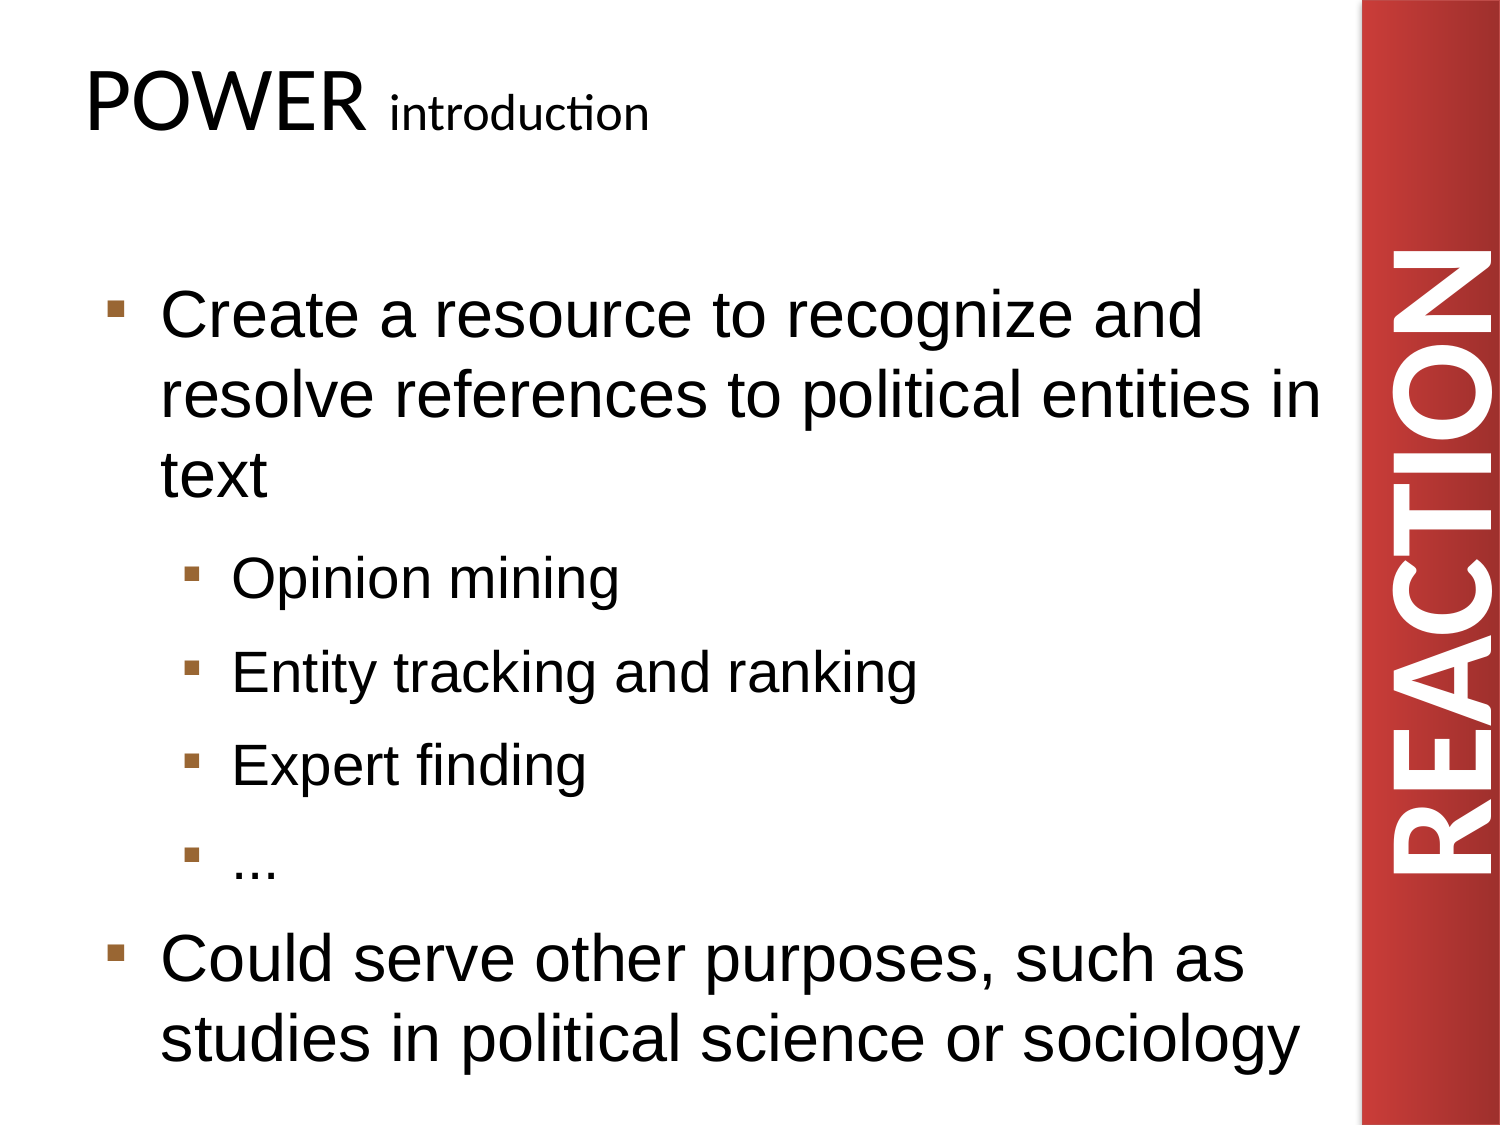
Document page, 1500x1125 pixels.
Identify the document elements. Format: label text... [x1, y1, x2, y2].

title POWER introduction [69, 6, 1420, 182]
list Create a resource to recognize and resolve references to political entities in text Opinion mining Entity tracking and ranking Expert finding ... Could serve other purposes, such as studies in political science or sociology [75, 263, 1365, 1125]
